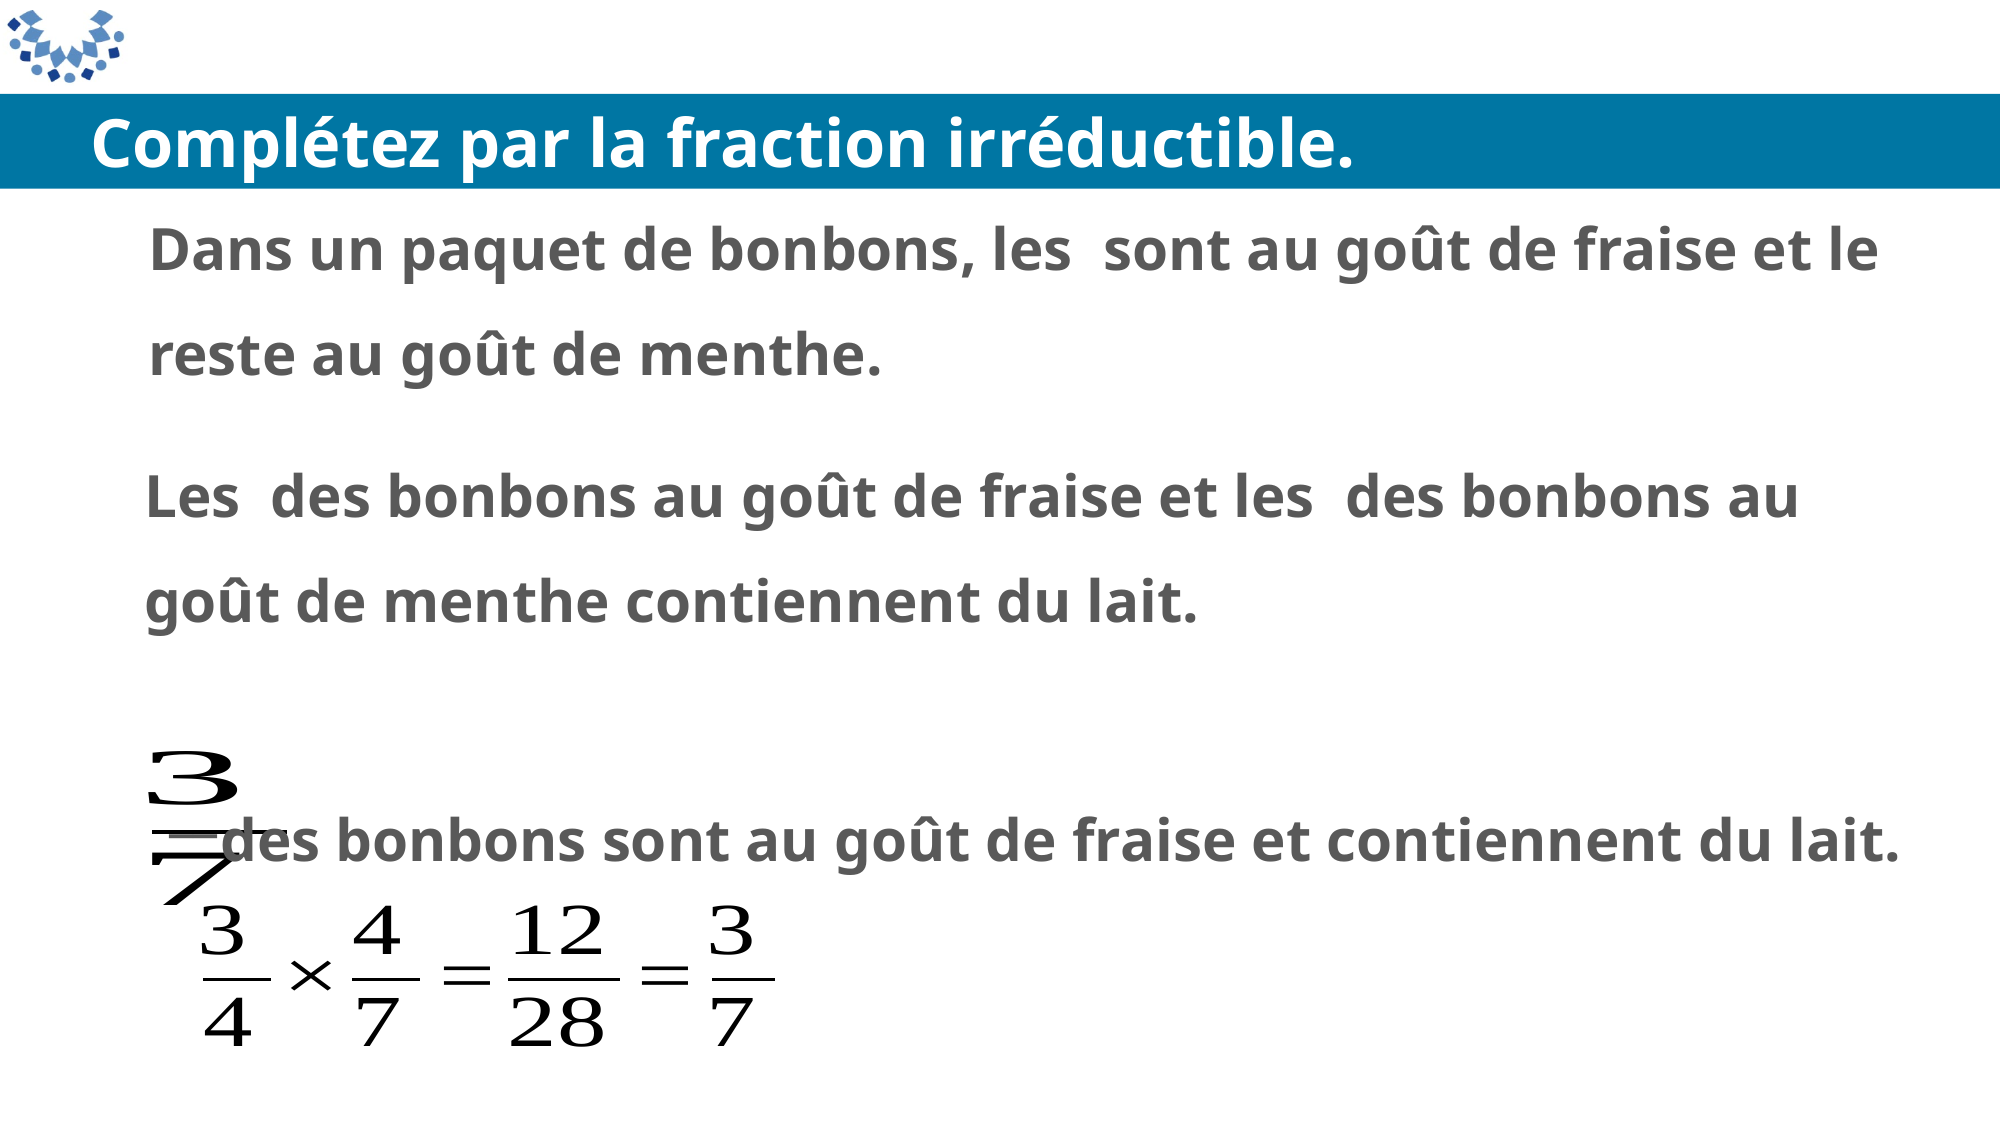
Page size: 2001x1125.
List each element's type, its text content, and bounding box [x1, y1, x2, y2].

text_box Complétez par la fraction irréductible. [0, 93, 2000, 189]
picture [0, 10, 129, 87]
text_box __ [154, 763, 312, 849]
text_box des bonbons sont au goût de fraise et contiennent du lait. [101, 760, 1975, 881]
